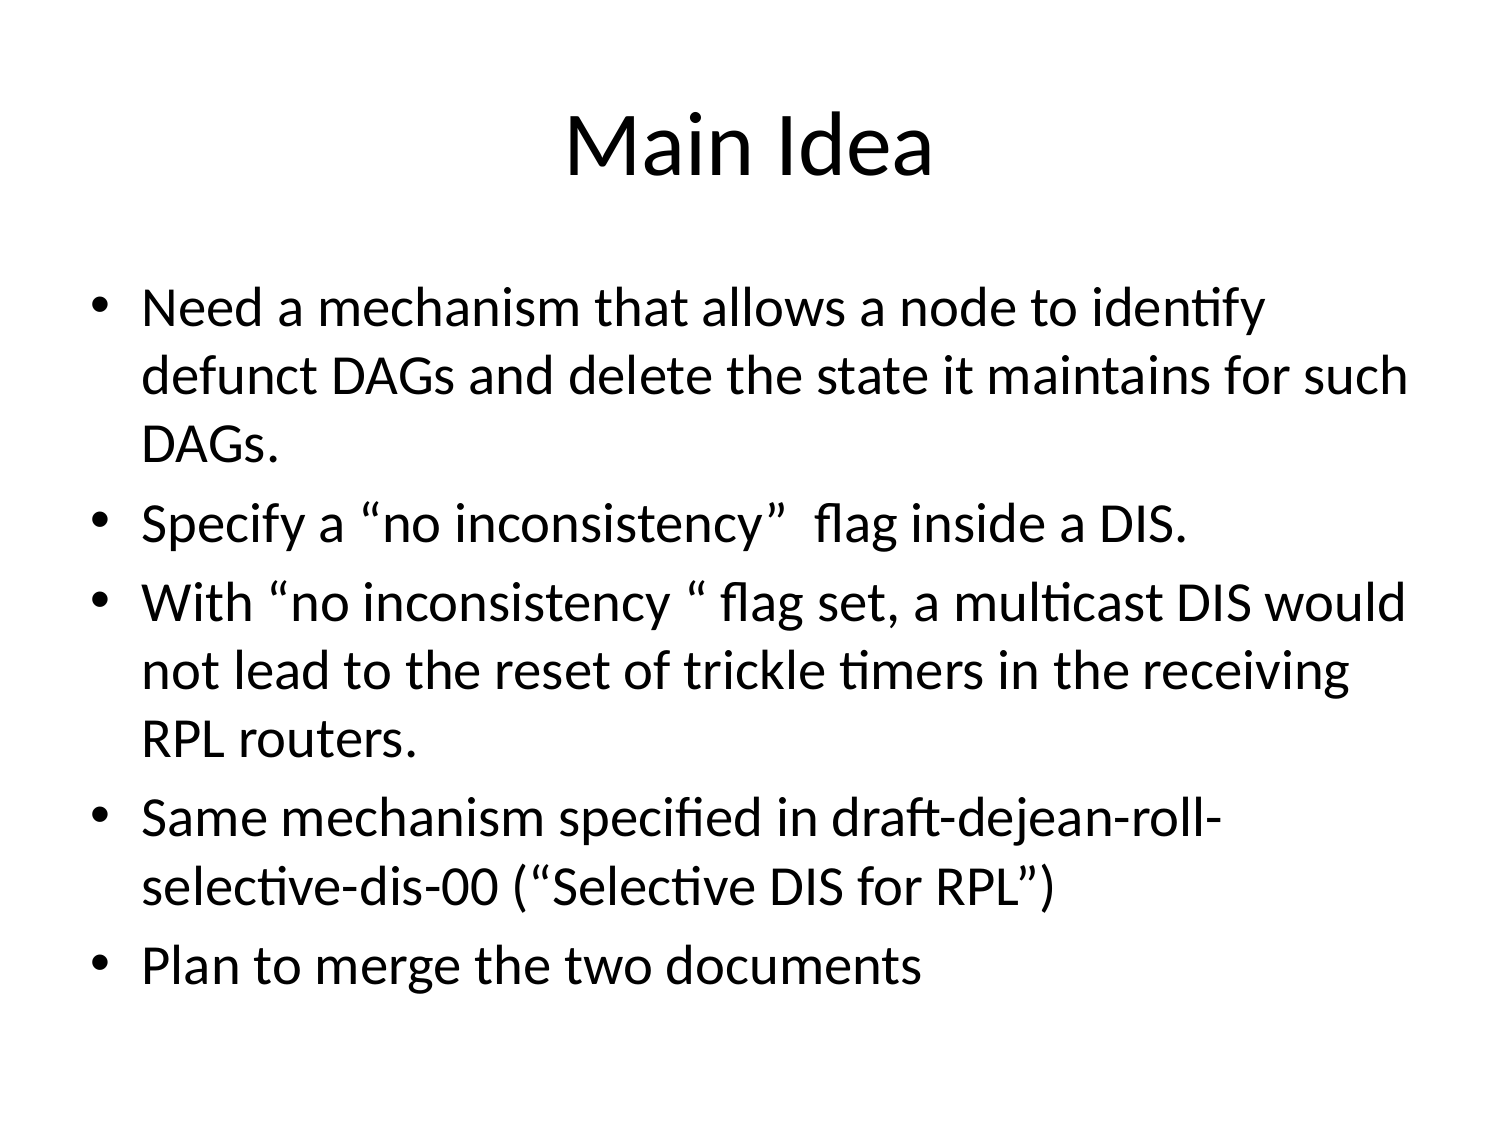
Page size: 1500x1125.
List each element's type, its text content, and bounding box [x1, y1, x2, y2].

title Main Idea [75, 45, 1425, 233]
list Need a mechanism that allows a node to identify defunct DAGs and delete the state it maintains for such DAGs. Specify a “no inconsistency” flag inside a DIS. With “no inconsistency “ flag set, a multicast DIS would not lead to the reset of trickle timers in the receiving RPL routers. Same mechanism specified in draft-dejean-roll-selective-dis-00 (“Selective DIS for RPL”) Plan to merge the two documents [75, 262, 1425, 1005]
